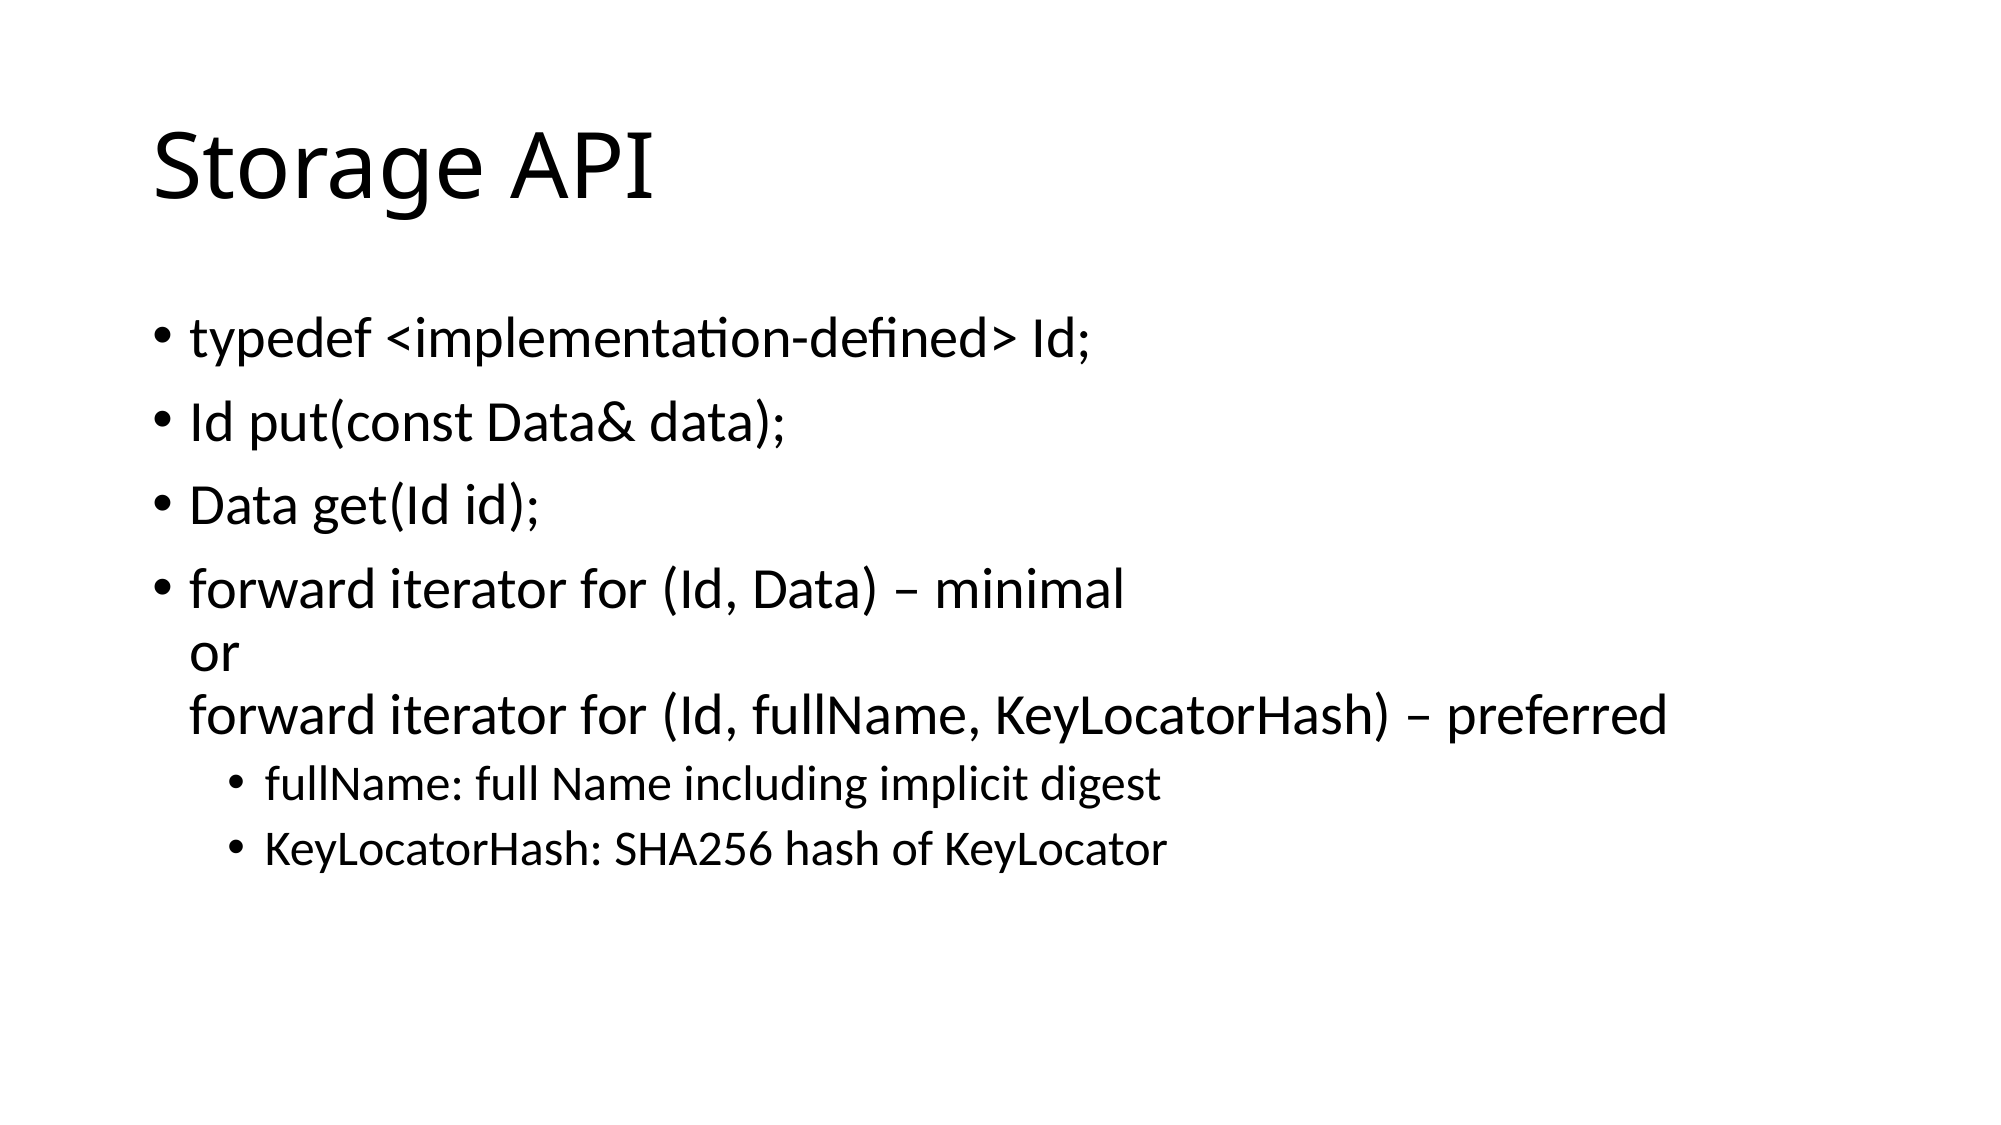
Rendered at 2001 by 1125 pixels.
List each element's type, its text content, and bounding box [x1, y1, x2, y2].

title Storage API [137, 59, 1863, 278]
list typedef <implementation-defined> Id; Id put(const Data& data); Data get(Id id); forward iterator for (Id, Data) – minimal or forward iterator for (Id, fullName, KeyLocatorHash) – preferred fullName: full Name including implicit digest KeyLocatorHash: SHA256 hash of KeyLocator [137, 299, 1863, 1014]
